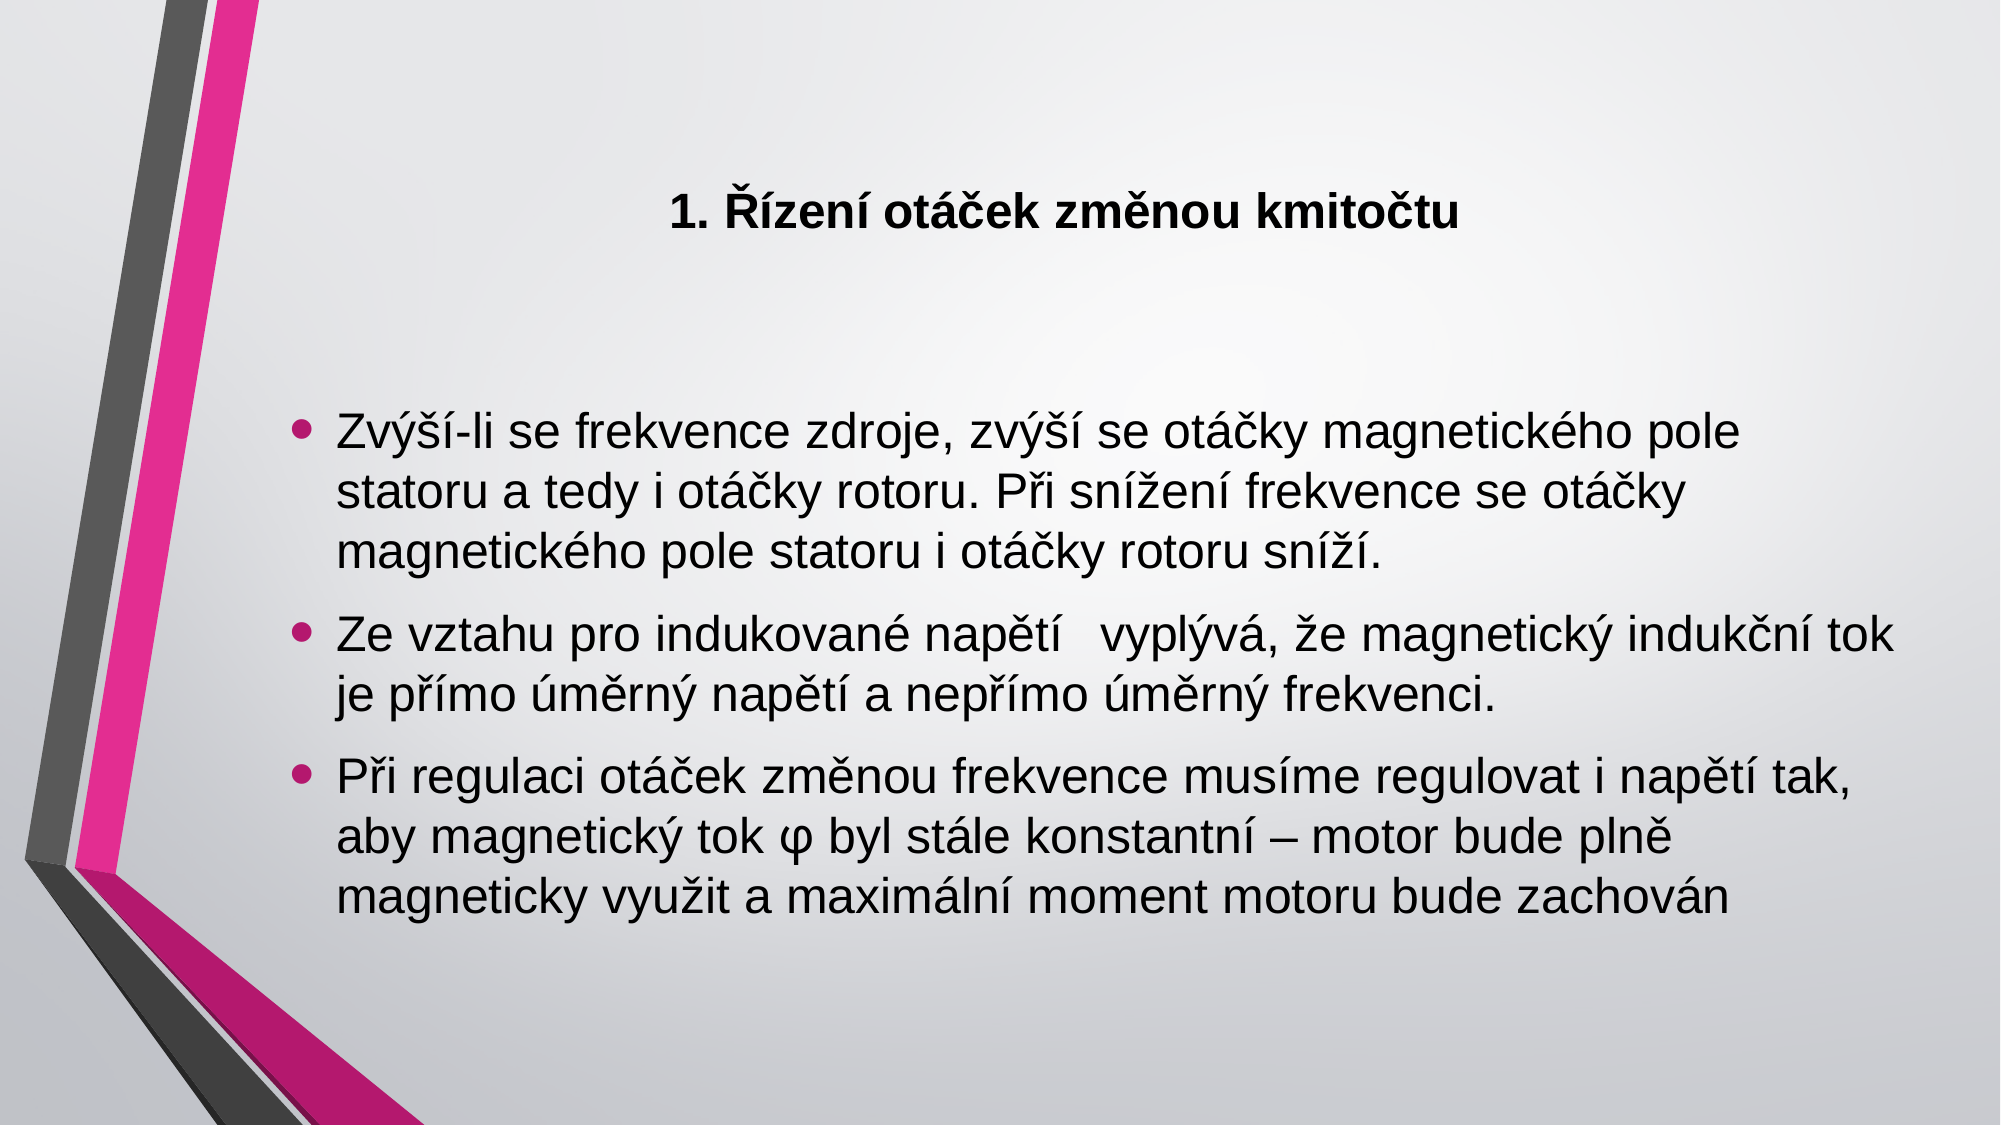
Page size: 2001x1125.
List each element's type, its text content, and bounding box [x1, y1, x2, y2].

title 1. Řízení otáček změnou kmitočtu [243, 112, 1887, 313]
